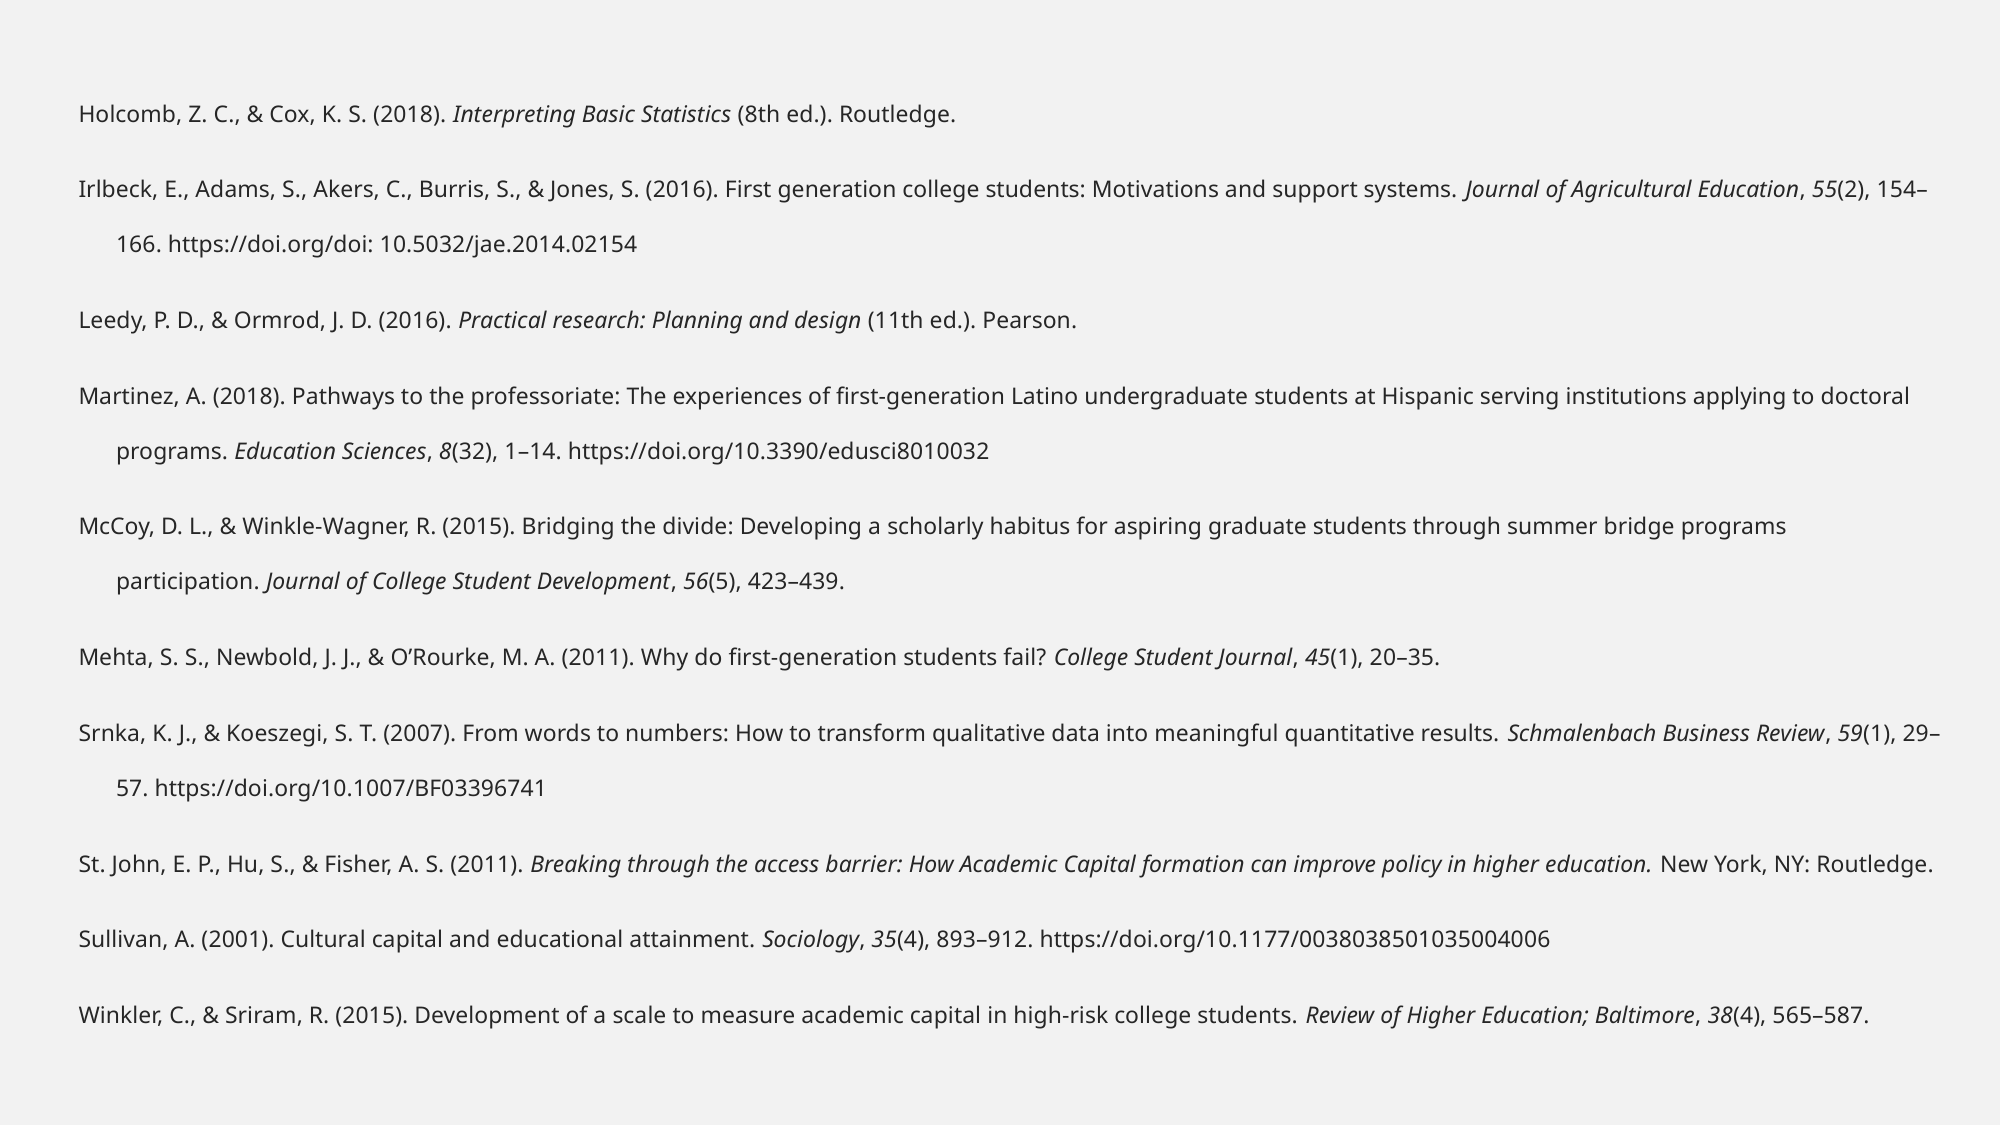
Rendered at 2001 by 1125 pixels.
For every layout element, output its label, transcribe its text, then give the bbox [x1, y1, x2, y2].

list Holcomb, Z. C., & Cox, K. S. (2018). Interpreting Basic Statistics (8th ed.). Routledge. Irlbeck, E., Adams, S., Akers, C., Burris, S., & Jones, S. (2016). First generation college students: Motivations and support systems. Journal of Agricultural Education, 55(2), 154–166. https://doi.org/doi: 10.5032/jae.2014.02154 Leedy, P. D., & Ormrod, J. D. (2016). Practical research: Planning and design (11th ed.). Pearson. Martinez, A. (2018). Pathways to the professoriate: The experiences of first-generation Latino undergraduate students at Hispanic serving institutions applying to doctoral programs. Education Sciences, 8(32), 1–14. https://doi.org/10.3390/edusci8010032 McCoy, D. L., & Winkle-Wagner, R. (2015). Bridging the divide: Developing a scholarly habitus for aspiring graduate students through summer bridge programs participation. Journal of College Student Development, 56(5), 423–439. Mehta, S. S., Newbold, J. J., & O’Rourke, M. A. (2011). Why do first-generation students fail? College Student Journal, 45(1), 20–35. Srnka, K. J., & Koeszegi, S. T. (2007). From words to numbers: How to transform qualitative data into meaningful quantitative results. Schmalenbach Business Review, 59(1), 29–57. https://doi.org/10.1007/BF03396741 St. John, E. P., Hu, S., & Fisher, A. S. (2011). Breaking through the access barrier: How Academic Capital formation can improve policy in higher education. New York, NY: Routledge. Sullivan, A. (2001). Cultural capital and educational attainment. Sociology, 35(4), 893–912. https://doi.org/10.1177/0038038501035004006 Winkler, C., & Sriram, R. (2015). Development of a scale to measure academic capital in high-risk college students. Review of Higher Education; Baltimore, 38(4), 565–587. [26, 64, 1974, 1078]
